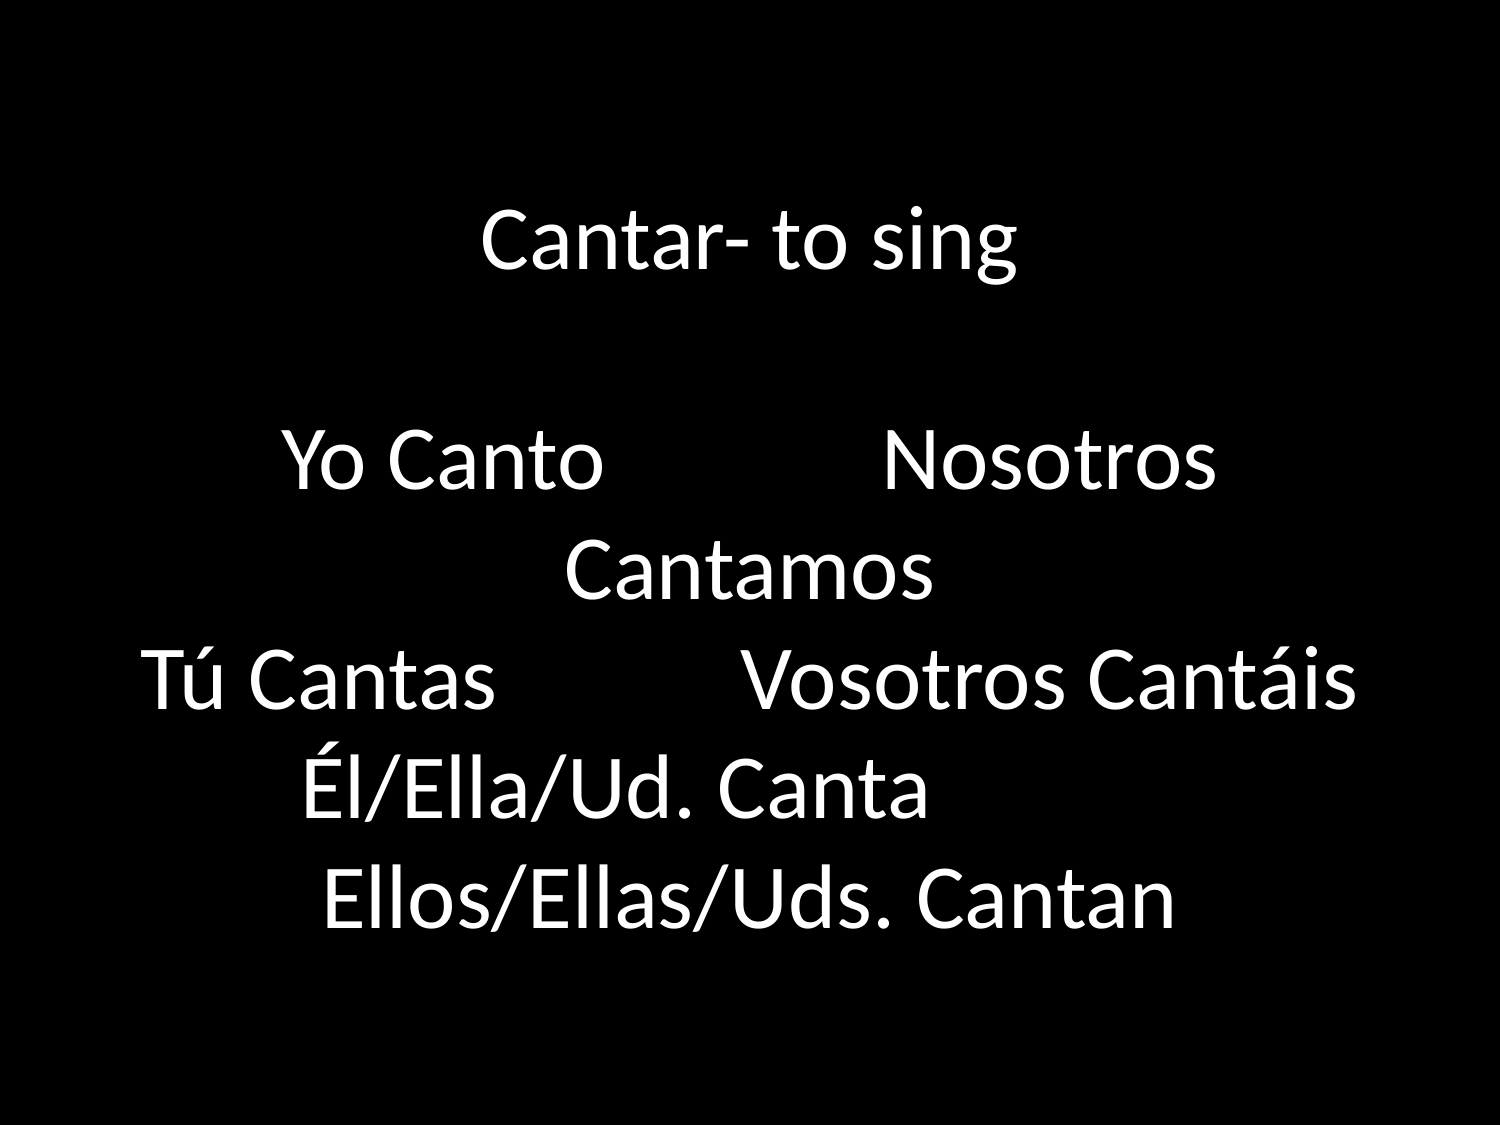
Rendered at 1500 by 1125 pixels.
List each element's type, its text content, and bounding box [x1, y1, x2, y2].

title Cantar- to sing Yo Canto Nosotros Cantamos Tú Cantas Vosotros Cantáis Él/Ella/Ud. Canta Ellos/Ellas/Uds. Cantan [75, 45, 1425, 1080]
